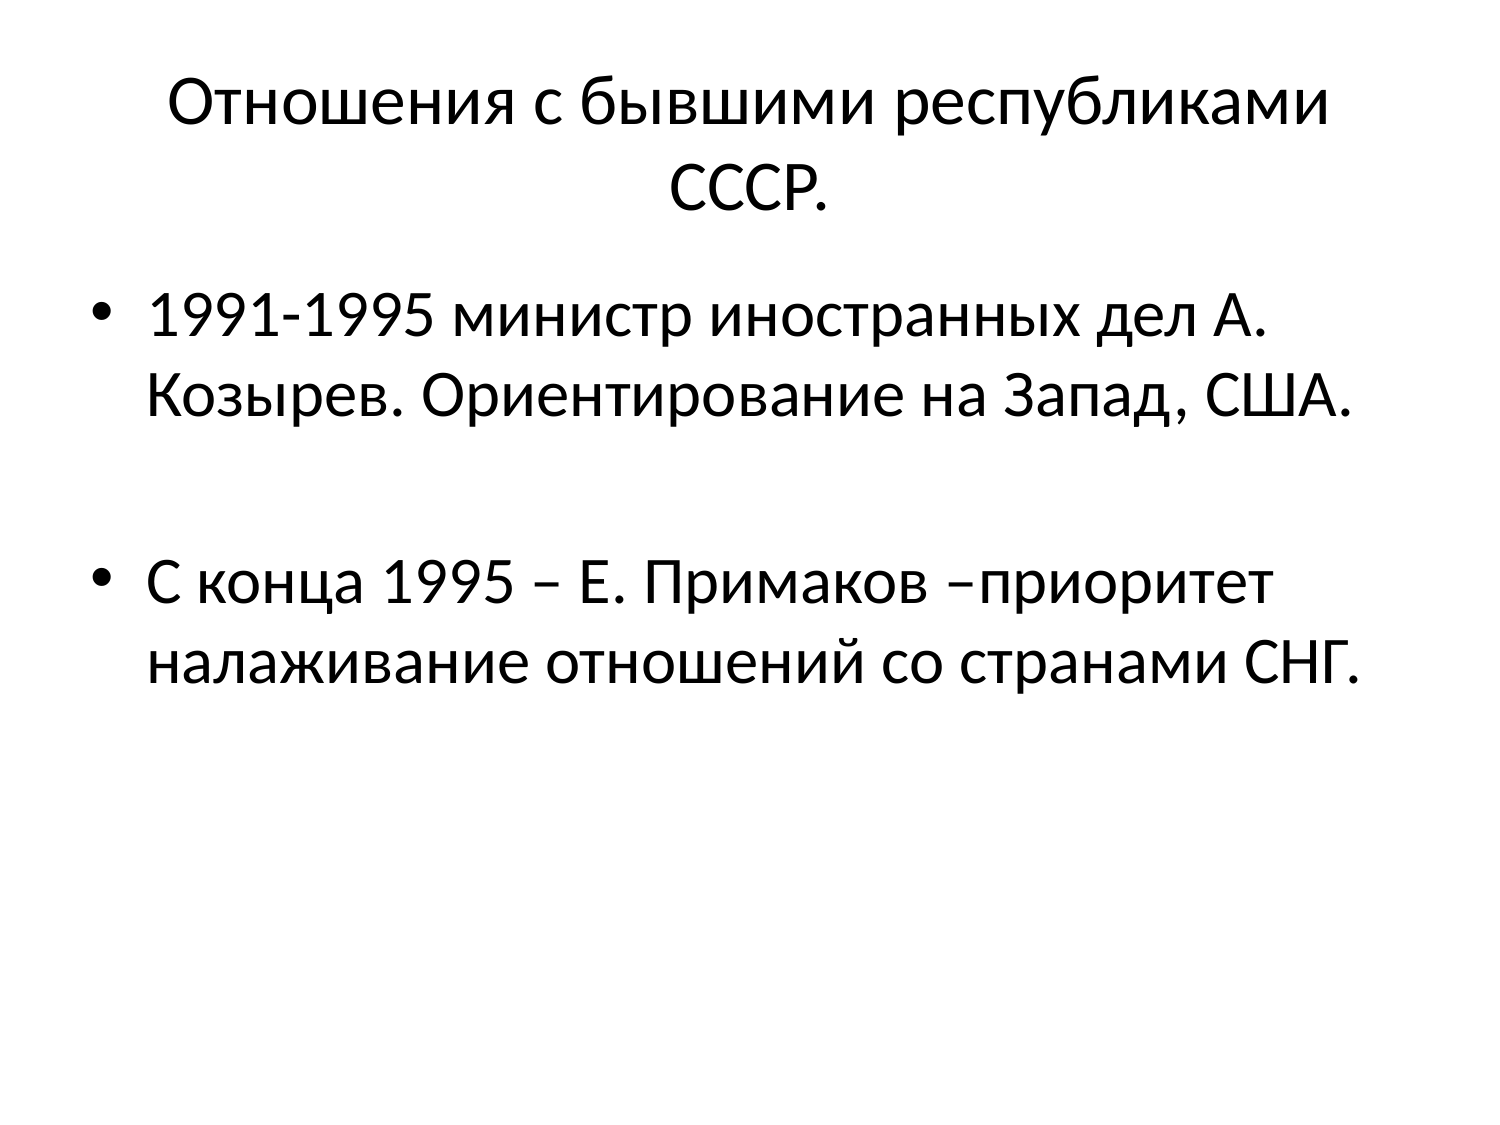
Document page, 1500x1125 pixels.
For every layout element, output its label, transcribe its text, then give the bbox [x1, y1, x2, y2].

list 1991-1995 министр иностранных дел А. Козырев. Ориентирование на Запад, США. С конца 1995 – Е. Примаков –приоритет налаживание отношений со странами СНГ. [75, 262, 1425, 1005]
title Отношения с бывшими республиками СССР. [75, 45, 1425, 233]
